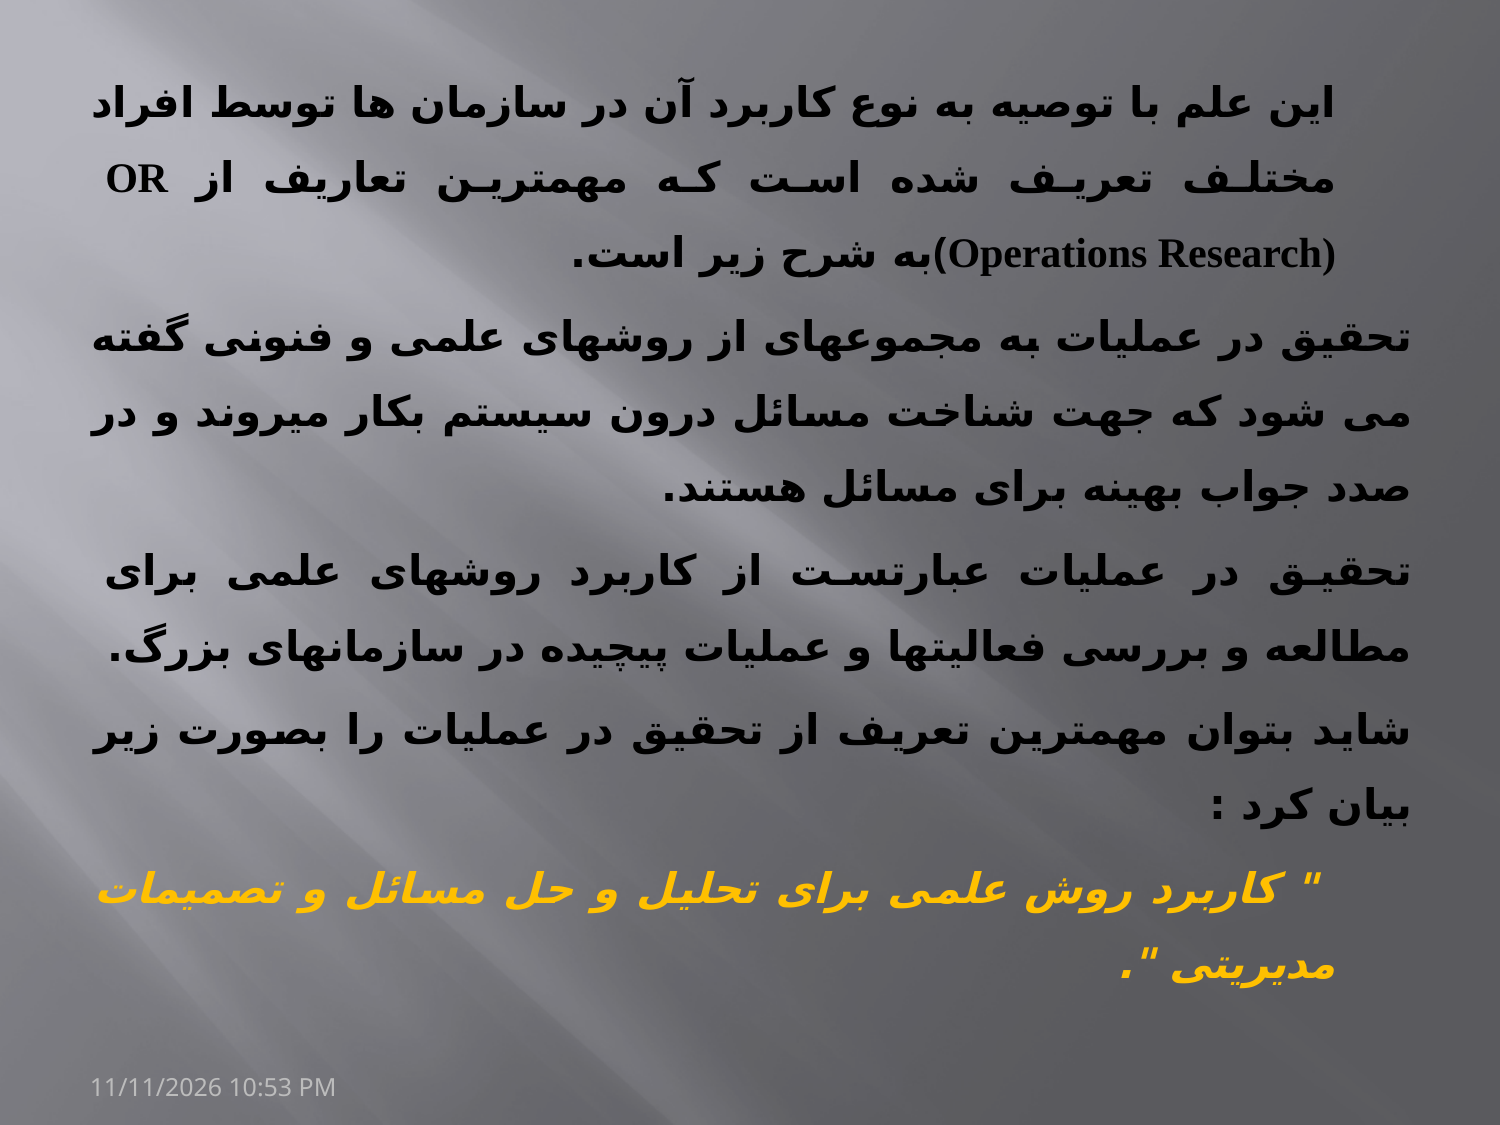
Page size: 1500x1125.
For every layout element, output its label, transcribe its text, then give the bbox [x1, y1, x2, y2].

slide_number 20/مارس/1 [75, 1052, 425, 1113]
list این علم با توصیه به نوع کاربرد آن در سازمان ها توسط افراد مختلف تعریف شده است که مهمترین تعاریف از OR (Operations Research)به شرح زیر است. تحقیق در عملیات به مجموعه­ای از روش­های علمی و فنونی گفته می شود که جهت شناخت مسائل درون سیستم بکار می­روند و در صدد جواب بهینه برای مسائل هستند. تحقیق در عملیات عبارتست از کاربرد روش­های علمی برای مطالعه و بررسی فعالیت­ها و عملیات پیچیده در سازمان­های بزرگ. شاید بتوان مهمترین تعریف از تحقیق در عملیات را بصورت زیر بیان کرد : " کاربرد روش علمی برای تحلیل و حل مسائل و تصمیمات مدیریتی ". [76, 42, 1427, 1059]
